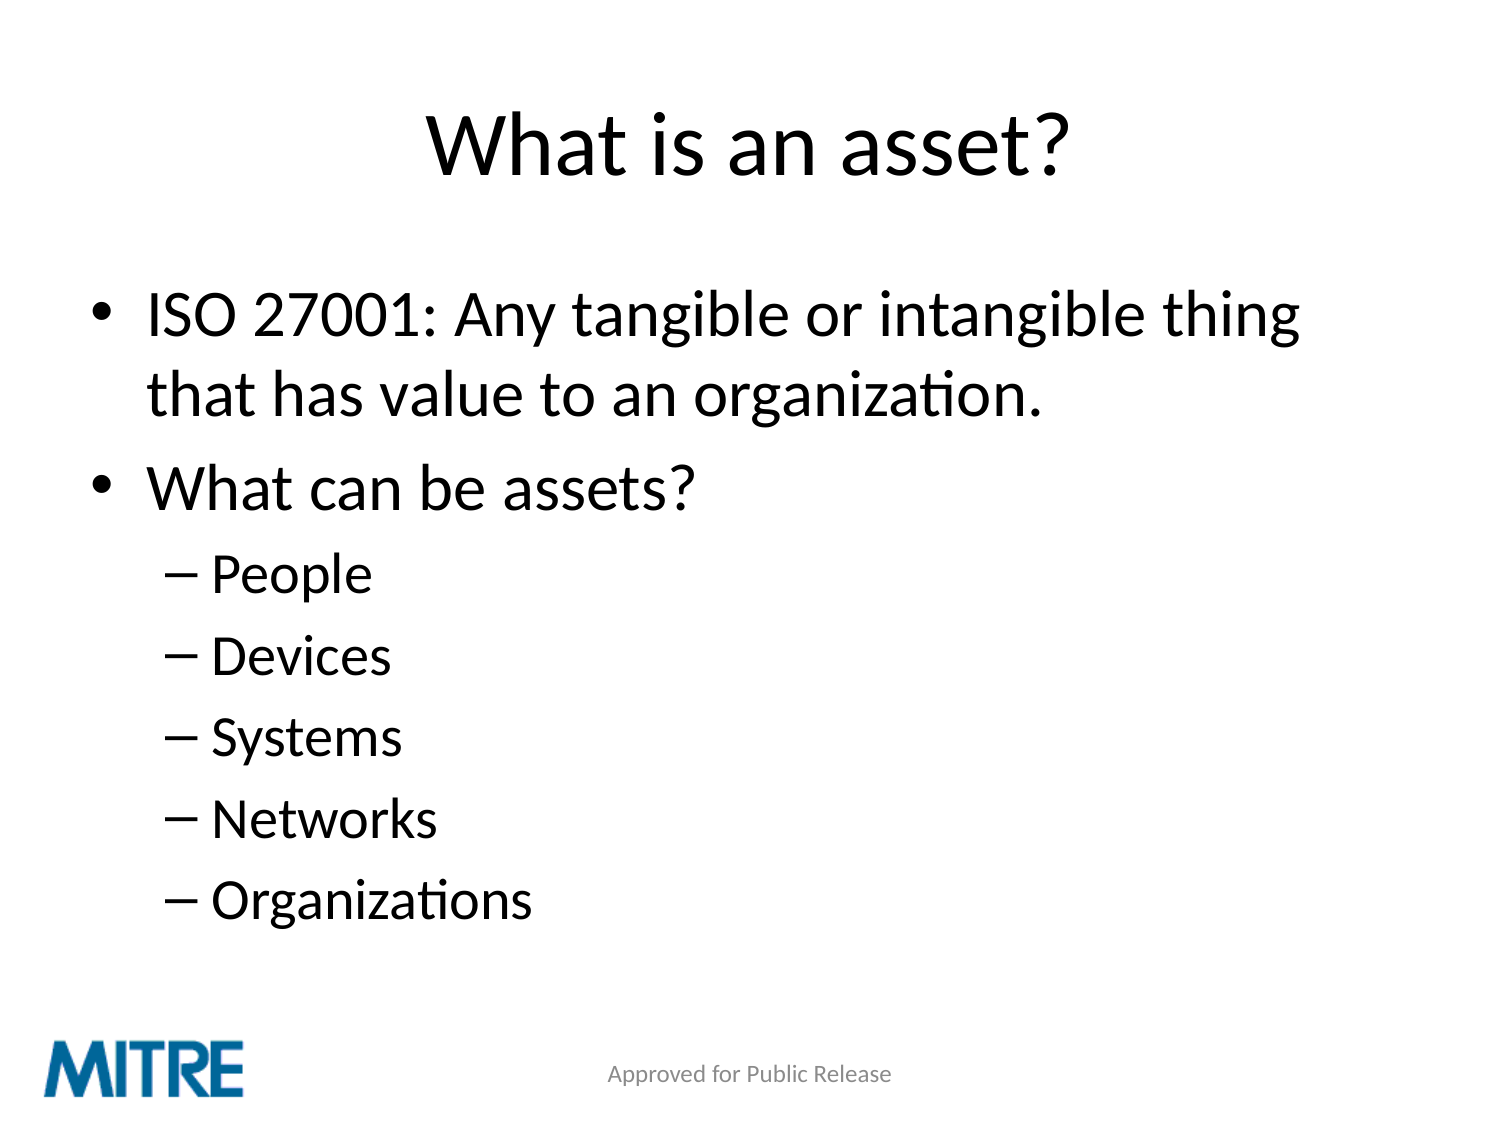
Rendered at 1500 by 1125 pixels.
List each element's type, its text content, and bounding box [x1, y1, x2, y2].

footer Approved for Public Release [512, 1042, 988, 1103]
picture [37, 1033, 250, 1103]
list ISO 27001: Any tangible or intangible thing that has value to an organization. What can be assets? People Devices Systems Networks Organizations [75, 262, 1425, 1005]
title What is an asset? [75, 45, 1425, 233]
